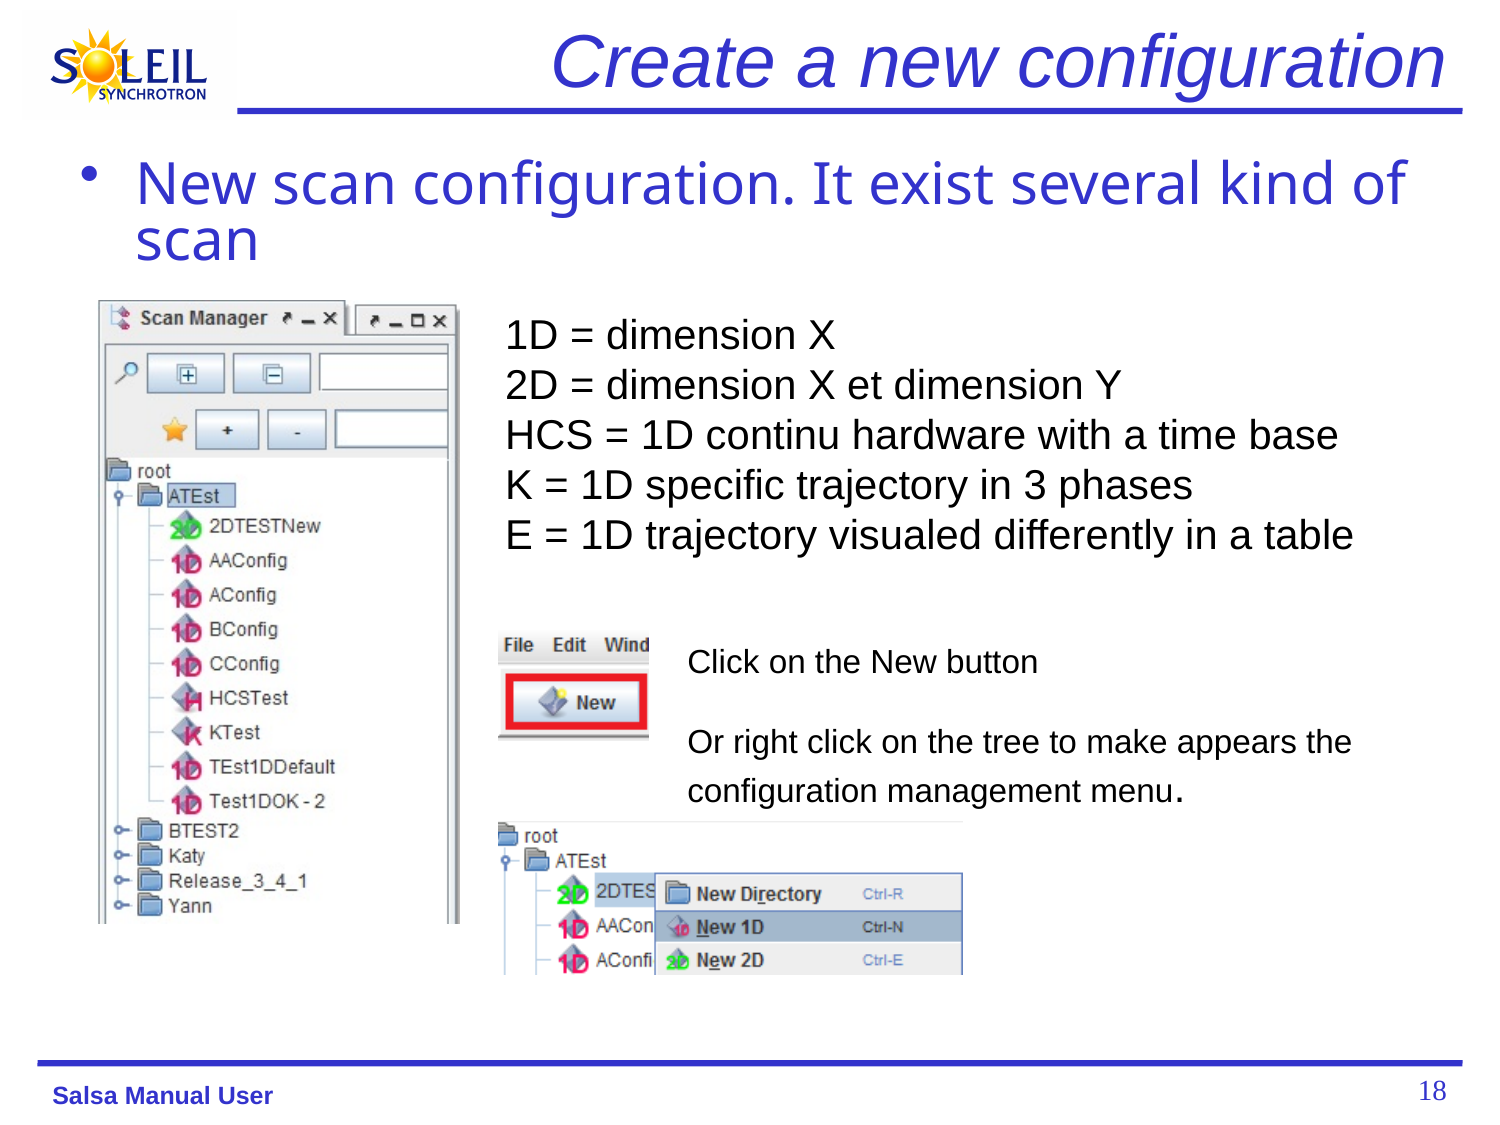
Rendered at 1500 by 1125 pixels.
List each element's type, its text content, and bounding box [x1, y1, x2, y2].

picture [498, 821, 964, 976]
title Create a new configuration [237, 10, 1463, 106]
list New scan configuration. It exist several kind of scan [64, 152, 1463, 1015]
picture [96, 299, 460, 924]
text_box 1D = dimension X 2D = dimension X et dimension Y HCS = 1D continu hardware with a time base K = 1D specific trajectory in 3 phases E = 1D trajectory visualed differently in a table [490, 300, 1441, 565]
picture [498, 629, 649, 742]
text_box Click on the New button Or right click on the tree to make appears the configuration management menu. [672, 633, 1500, 818]
slide_number 18 [1119, 1063, 1463, 1118]
